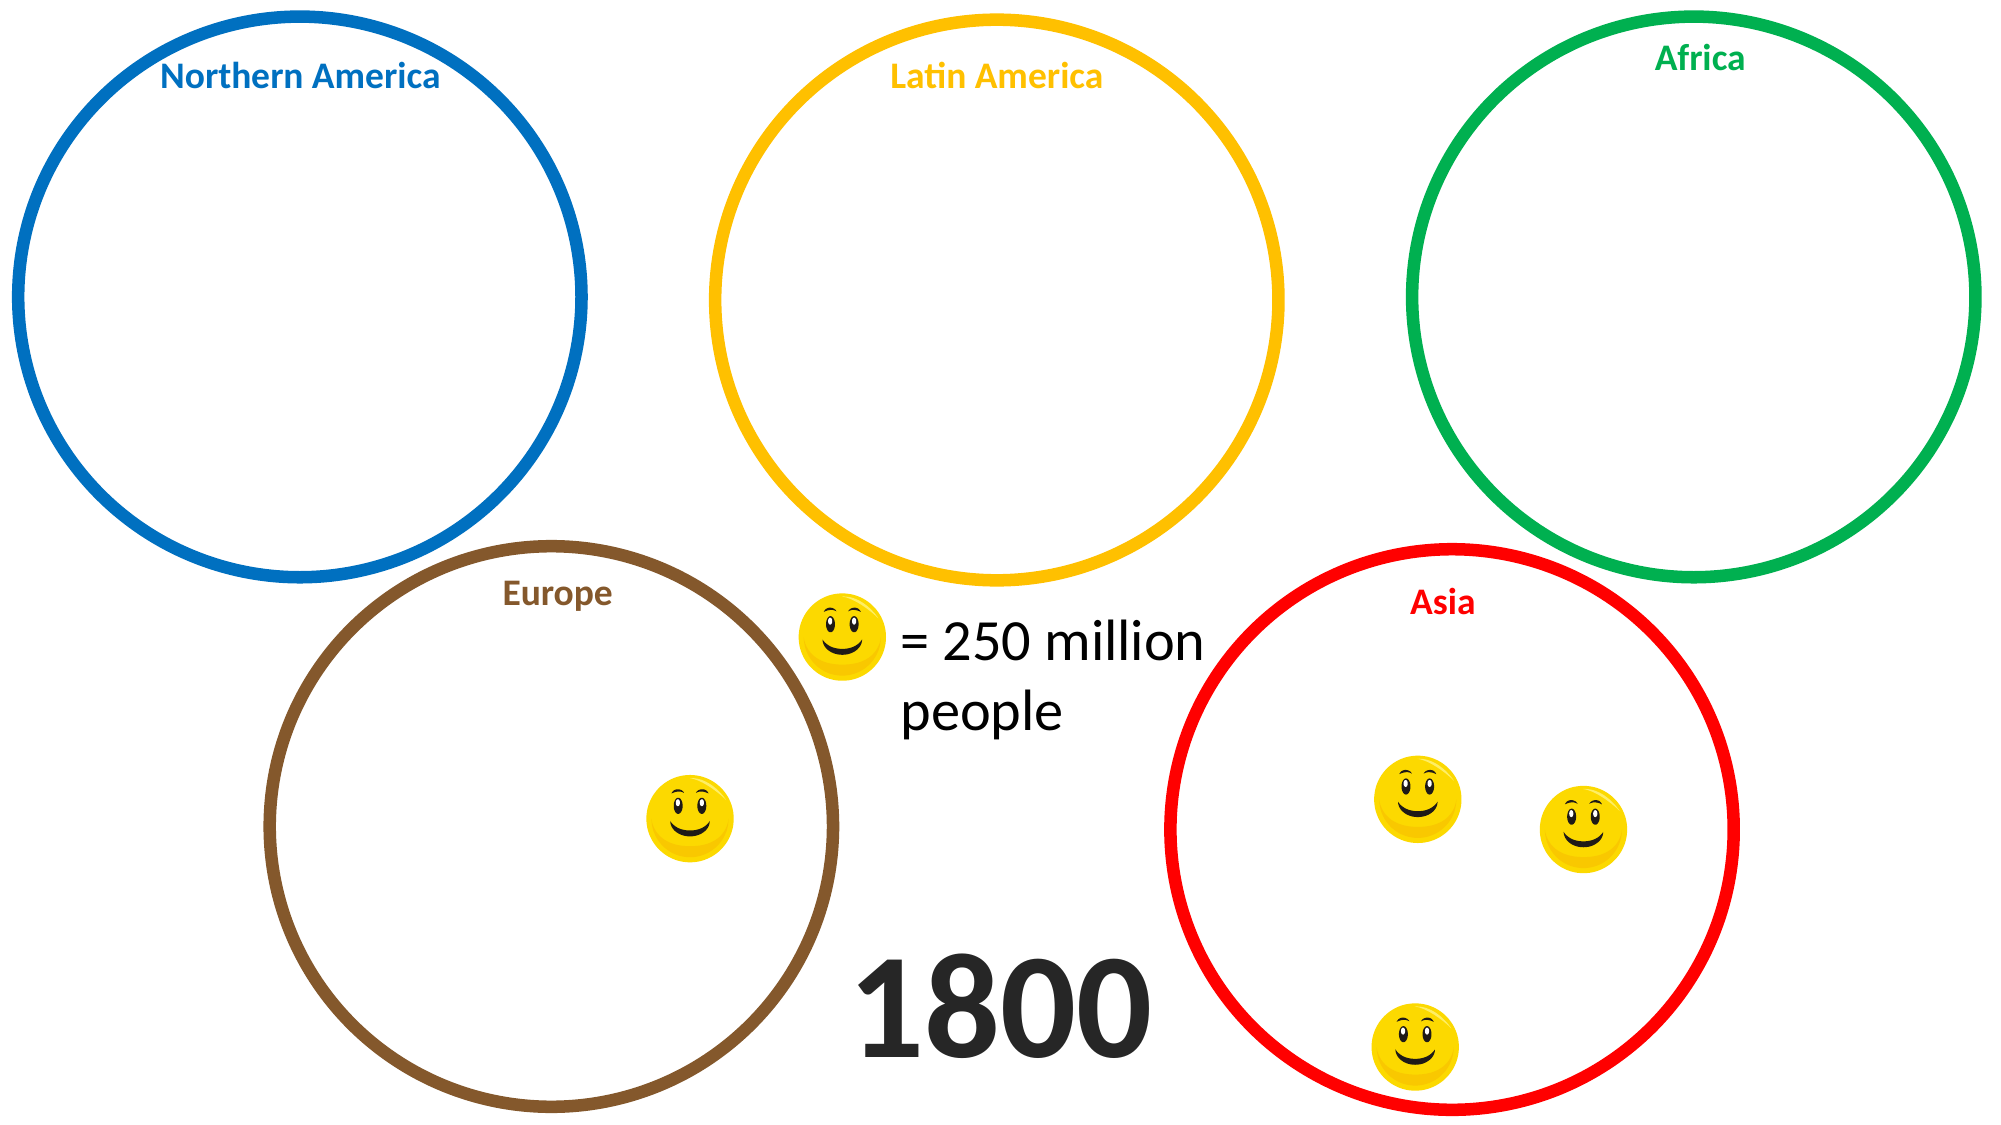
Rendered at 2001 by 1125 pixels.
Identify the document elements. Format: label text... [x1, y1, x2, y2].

text_box Latin America [875, 43, 1122, 104]
text_box Europe [488, 560, 647, 621]
text_box [17, 61, 583, 579]
text_box [268, 545, 835, 1108]
text_box = 250 million people [886, 594, 1305, 750]
text_box [178, 15, 422, 43]
picture [646, 774, 734, 863]
picture [798, 593, 886, 681]
text_box Northern America [145, 43, 497, 104]
text_box [881, 18, 1112, 43]
text_box 1800 [820, 900, 1181, 1095]
text_box Africa [1640, 25, 1788, 86]
picture [1371, 1003, 1459, 1091]
text_box [714, 46, 1280, 582]
text_box [1169, 548, 1735, 1111]
text_box [1411, 15, 1977, 579]
picture [1374, 755, 1462, 843]
text_box Asia [1395, 569, 1493, 630]
picture [1539, 785, 1628, 874]
